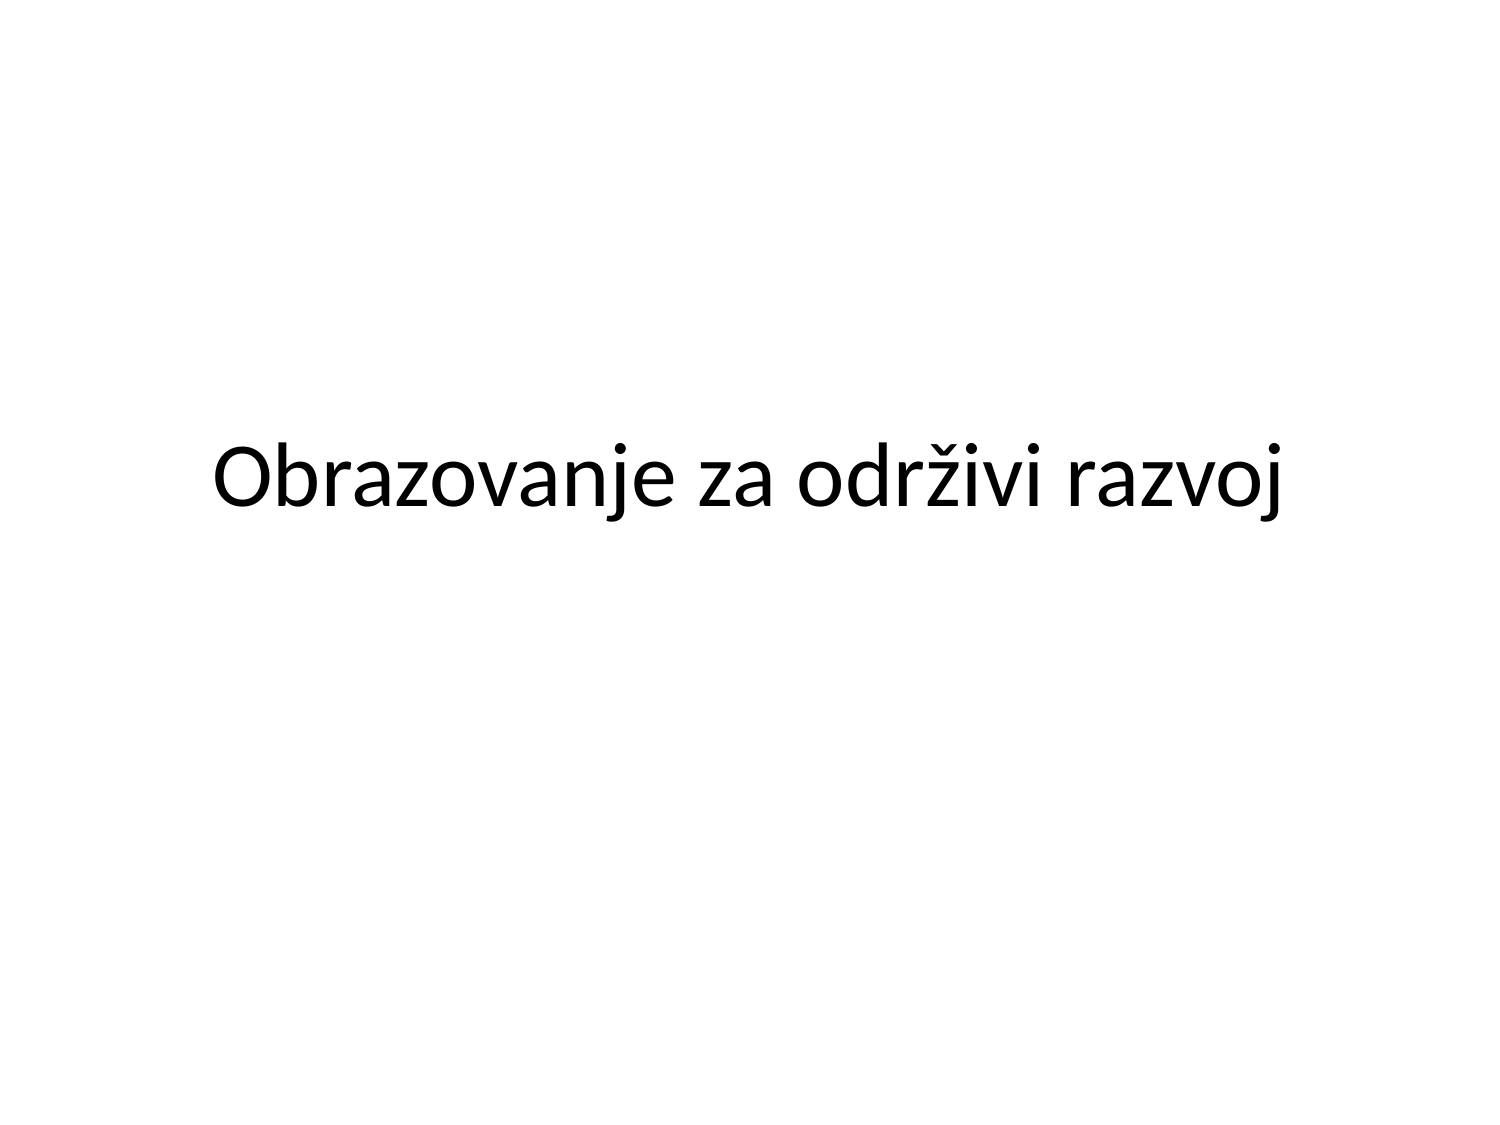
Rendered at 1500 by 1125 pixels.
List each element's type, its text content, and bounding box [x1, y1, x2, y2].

title Obrazovanje za održivi razvoj [112, 349, 1388, 591]
